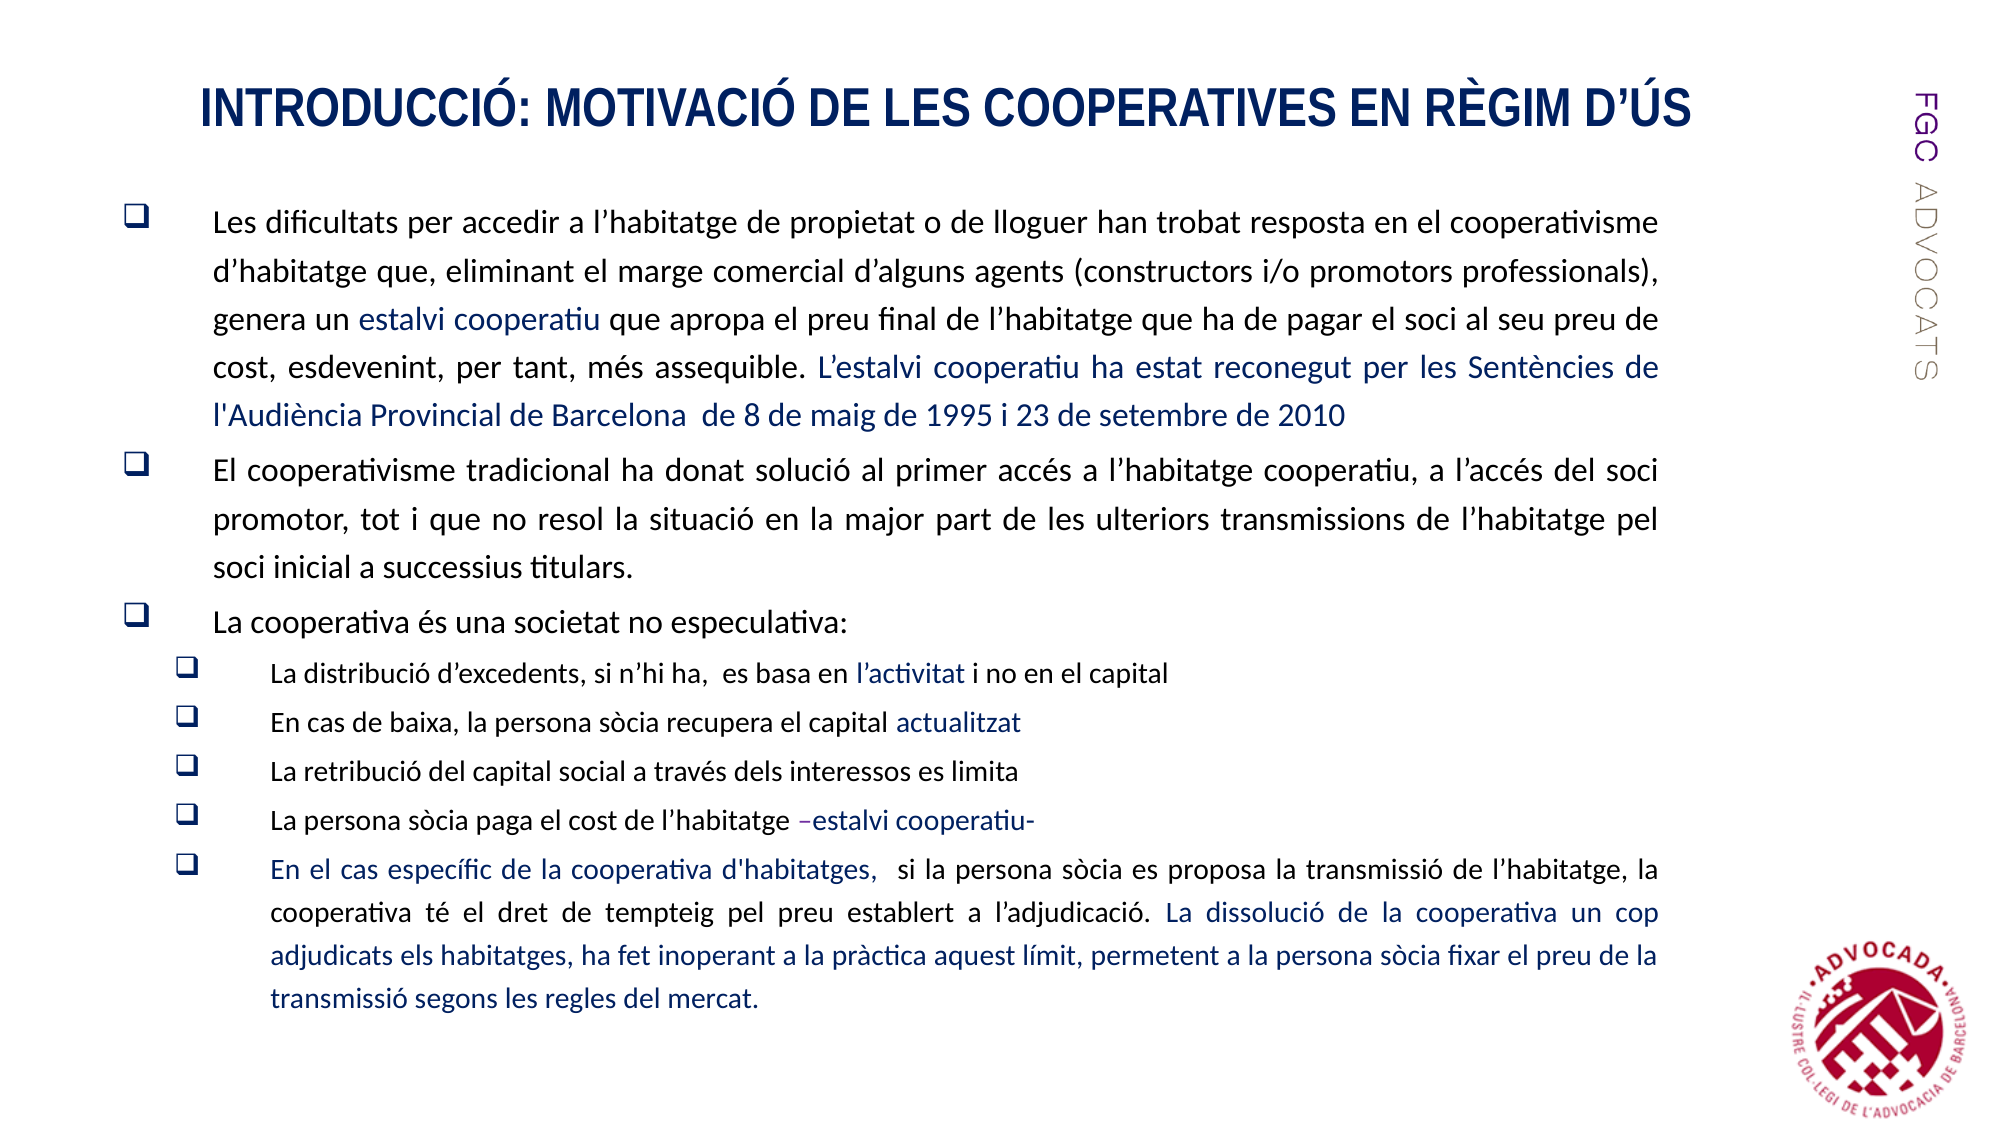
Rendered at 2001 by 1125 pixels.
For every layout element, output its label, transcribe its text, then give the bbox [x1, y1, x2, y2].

picture [1763, 928, 2000, 1124]
title INTRODUCCIÓ: MOTIVACIÓ DE LES COOPERATIVES EN RÈGIM D’ÚS [184, 45, 1711, 173]
list Les dificultats per accedir a l’habitatge de propietat o de lloguer han trobat resposta en el cooperativisme d’habitatge que, eliminant el marge comercial d’alguns agents (constructors i/o promotors professionals), genera un estalvi cooperatiu que apropa el preu final de l’habitatge que ha de pagar el soci al seu preu de cost, esdevenint, per tant, més assequible. L’estalvi cooperatiu ha estat reconegut per les Sentències de l'Audiència Provincial de Barcelona de 8 de maig de 1995 i 23 de setembre de 2010 El cooperativisme tradicional ha donat solució al primer accés a l’habitatge cooperatiu, a l’accés del soci promotor, tot i que no resol la situació en la major part de les ulteriors transmissions de l’habitatge pel soci inicial a successius titulars. La cooperativa és una societat no especulativa: La distribució d’excedents, si n’hi ha, es basa en l’activitat i no en el capital En cas de baixa, la persona sòcia recupera el capital actualitzat La retribució del capital social a través dels interessos es limita La persona sòcia paga el cost de l’habitatge –estalvi cooperatiu- En el cas específic de la cooperativa d'habitatges, si la persona sòcia es proposa la transmissió de l’habitatge, la cooperativa té el dret de tempteig pel preu establert a l’adjudicació. La dissolució de la cooperativa un cop adjudicats els habitatges, ha fet inoperant a la pràctica aquest límit, permetent a la persona sòcia fixar el preu de la transmissió segons les regles del mercat. [89, 184, 1675, 1083]
picture [1909, 89, 1940, 386]
